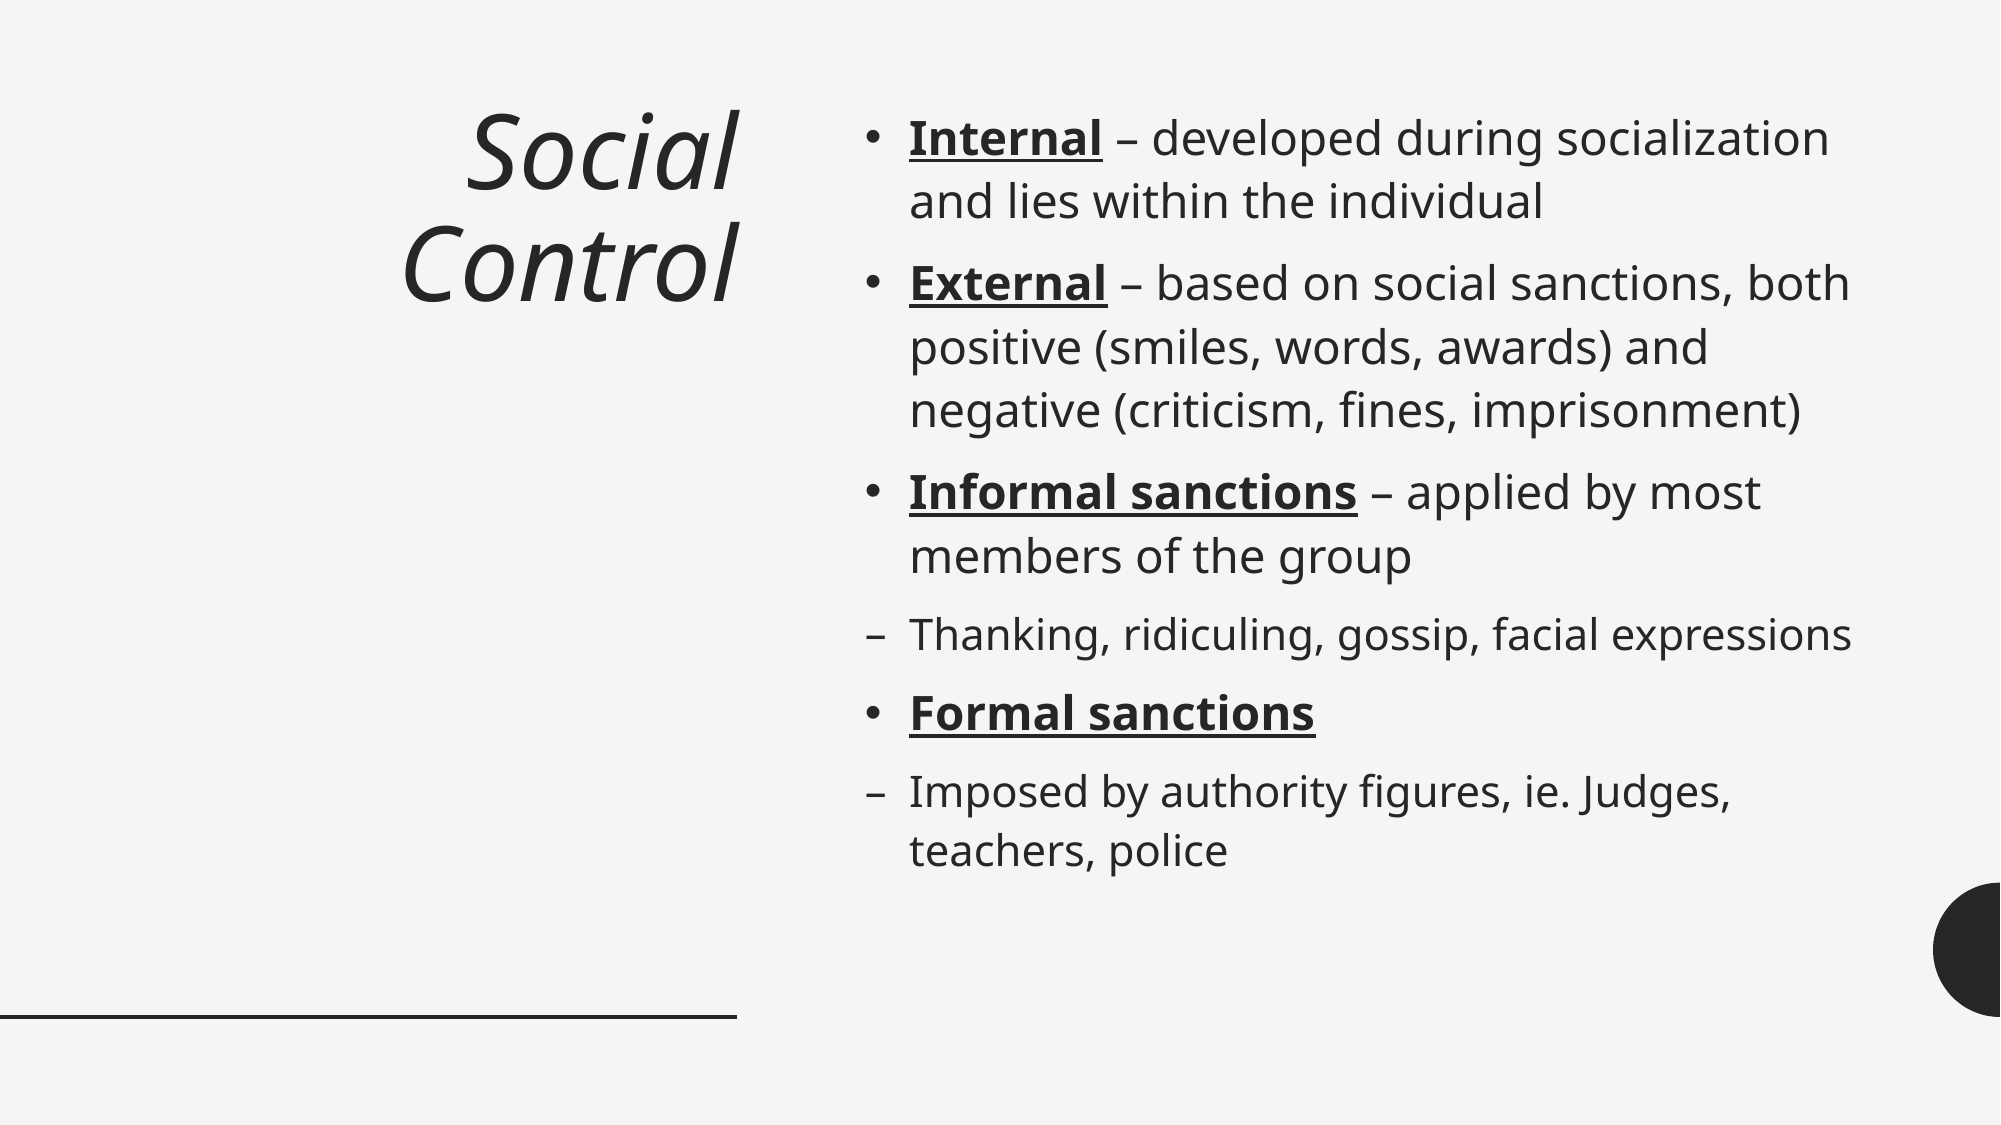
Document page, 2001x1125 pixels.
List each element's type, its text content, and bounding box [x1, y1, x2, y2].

list Internal – developed during socialization and lies within the individual External – based on social sanctions, both positive (smiles, words, awards) and negative (criticism, fines, imprisonment) Informal sanctions – applied by most members of the group Thanking, ridiculing, gossip, facial expressions Formal sanctions Imposed by authority figures, ie. Judges, teachers, police [849, 93, 1875, 1022]
title Social Control [125, 91, 754, 905]
